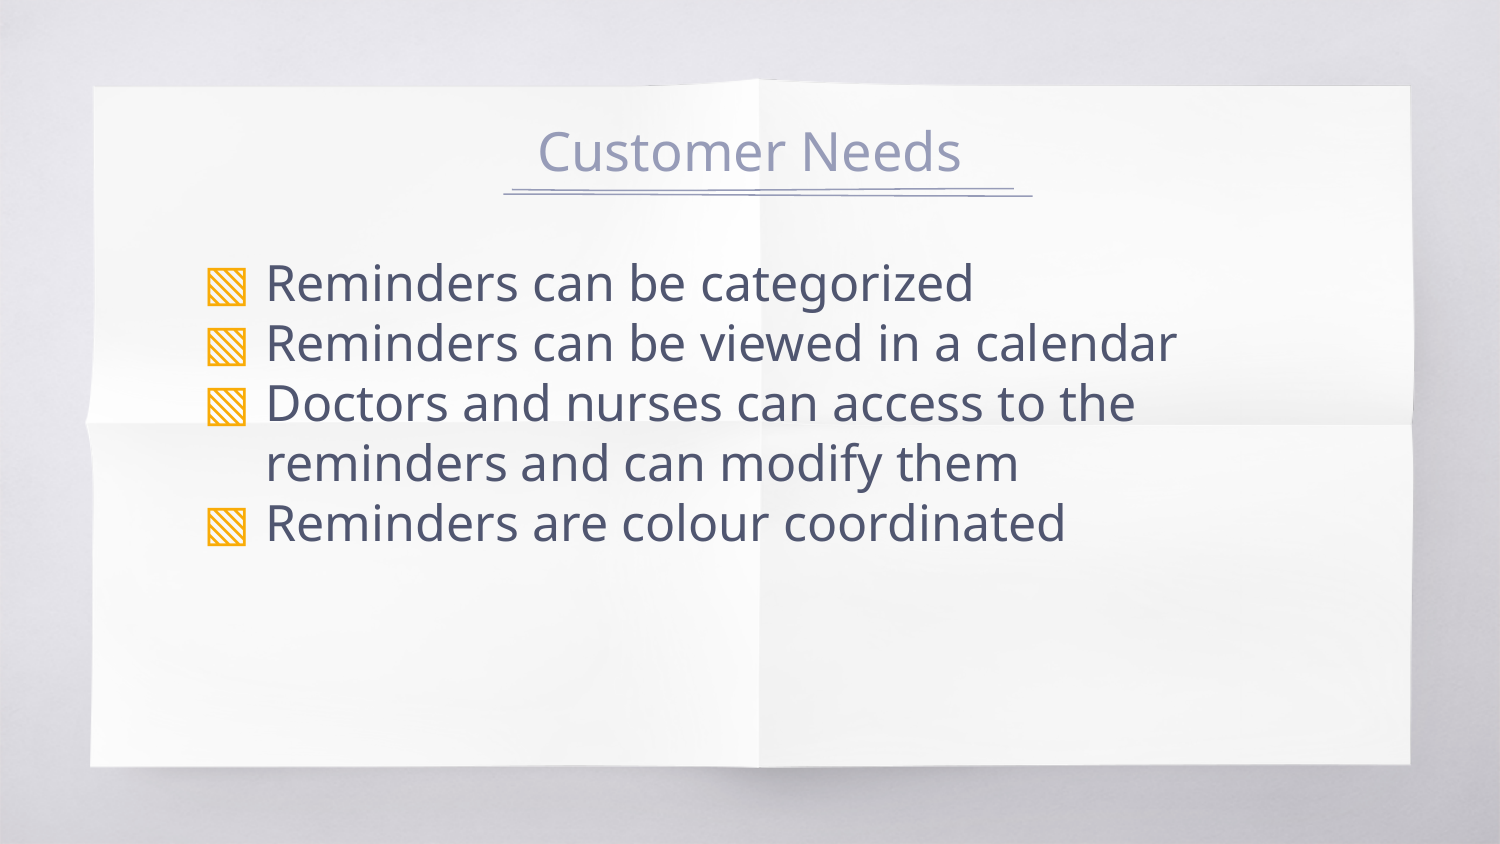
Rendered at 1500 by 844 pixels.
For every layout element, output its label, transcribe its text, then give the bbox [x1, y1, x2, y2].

list Reminders can be categorized Reminders can be viewed in a calendar Doctors and nurses can access to the reminders and can modify them Reminders are colour coordinated [175, 236, 1334, 739]
picture [0, 0, 1500, 844]
title Customer Needs [168, 84, 1332, 197]
